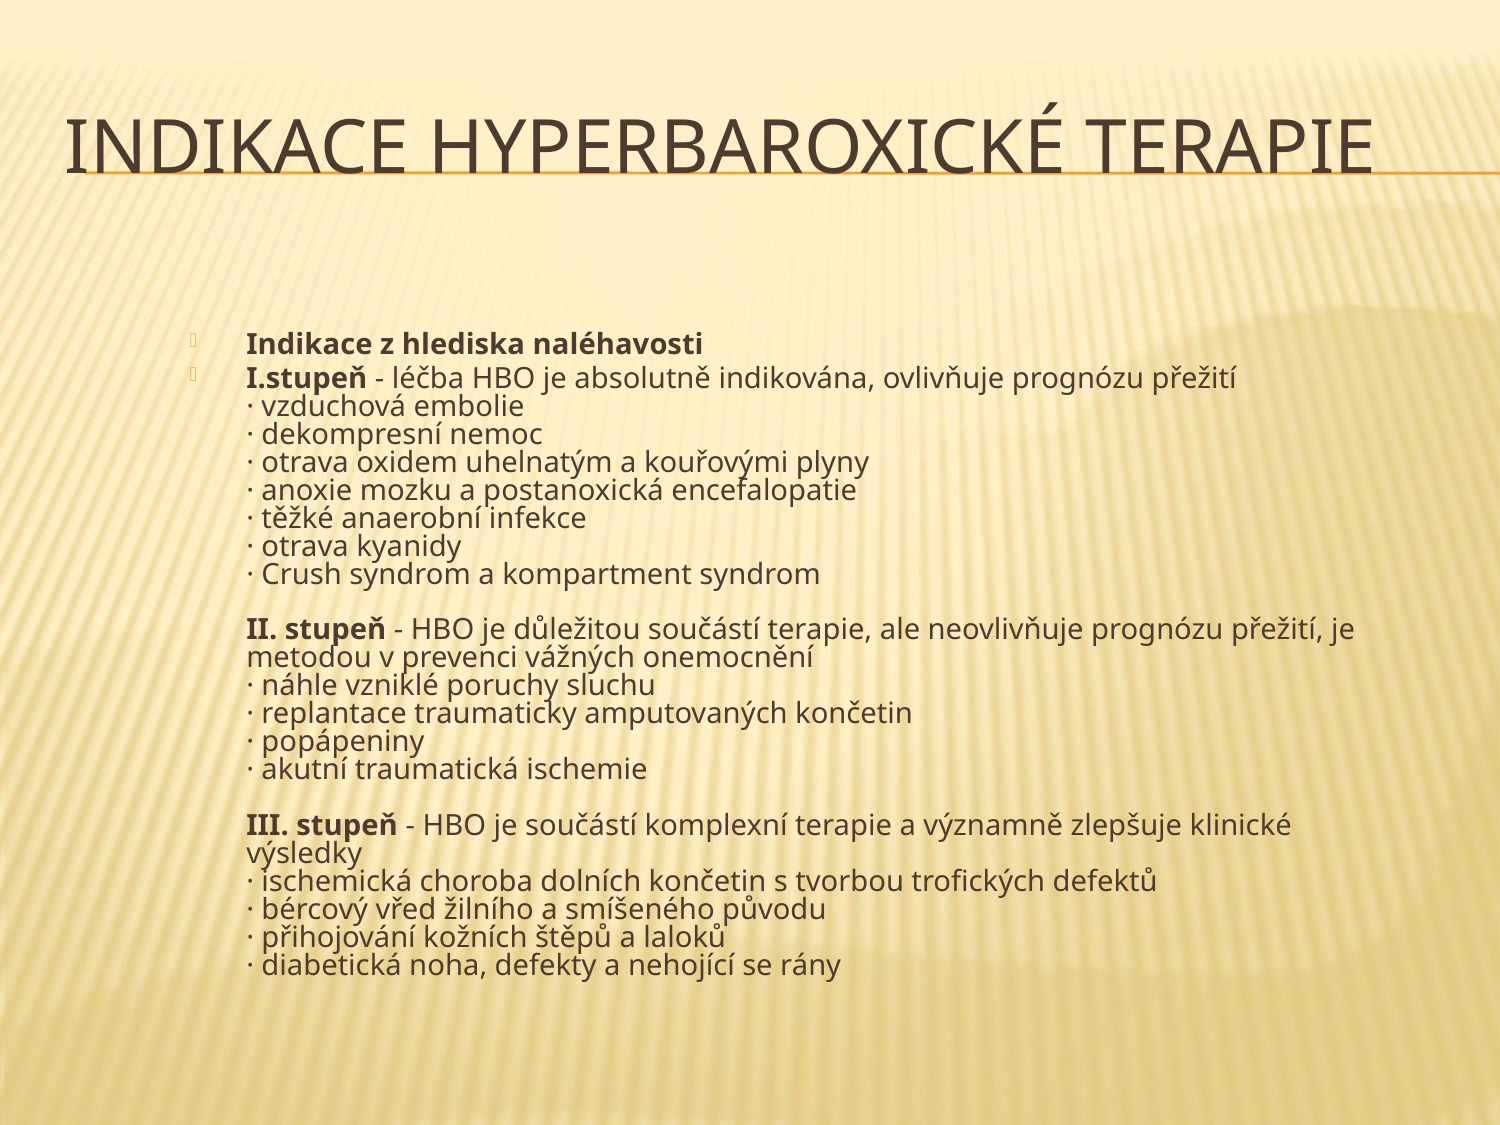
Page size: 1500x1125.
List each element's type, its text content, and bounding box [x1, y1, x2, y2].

list Indikace z hlediska naléhavosti I.stupeň - léčba HBO je absolutně indikována, ovlivňuje prognózu přežití · vzduchová embolie · dekompresní nemoc · otrava oxidem uhelnatým a kouřovými plyny · anoxie mozku a postanoxická encefalopatie · těžké anaerobní infekce · otrava kyanidy · Crush syndrom a kompartment syndrom II. stupeň - HBO je důležitou součástí terapie, ale neovlivňuje prognózu přežití, je metodou v prevenci vážných onemocnění · náhle vzniklé poruchy sluchu · replantace traumaticky amputovaných končetin · popápeniny · akutní traumatická ischemie III. stupeň - HBO je součástí komplexní terapie a významně zlepšuje klinické výsledky · ischemická choroba dolních končetin s tvorbou trofických defektů · bércový vřed žilního a smíšeného původu · přihojování kožních štěpů a laloků · diabetická noha, defekty a nehojící se rány [174, 324, 1413, 1125]
title Indikace hyperbaroxické terapie [50, 75, 1475, 213]
picture [0, 0, 1500, 1125]
